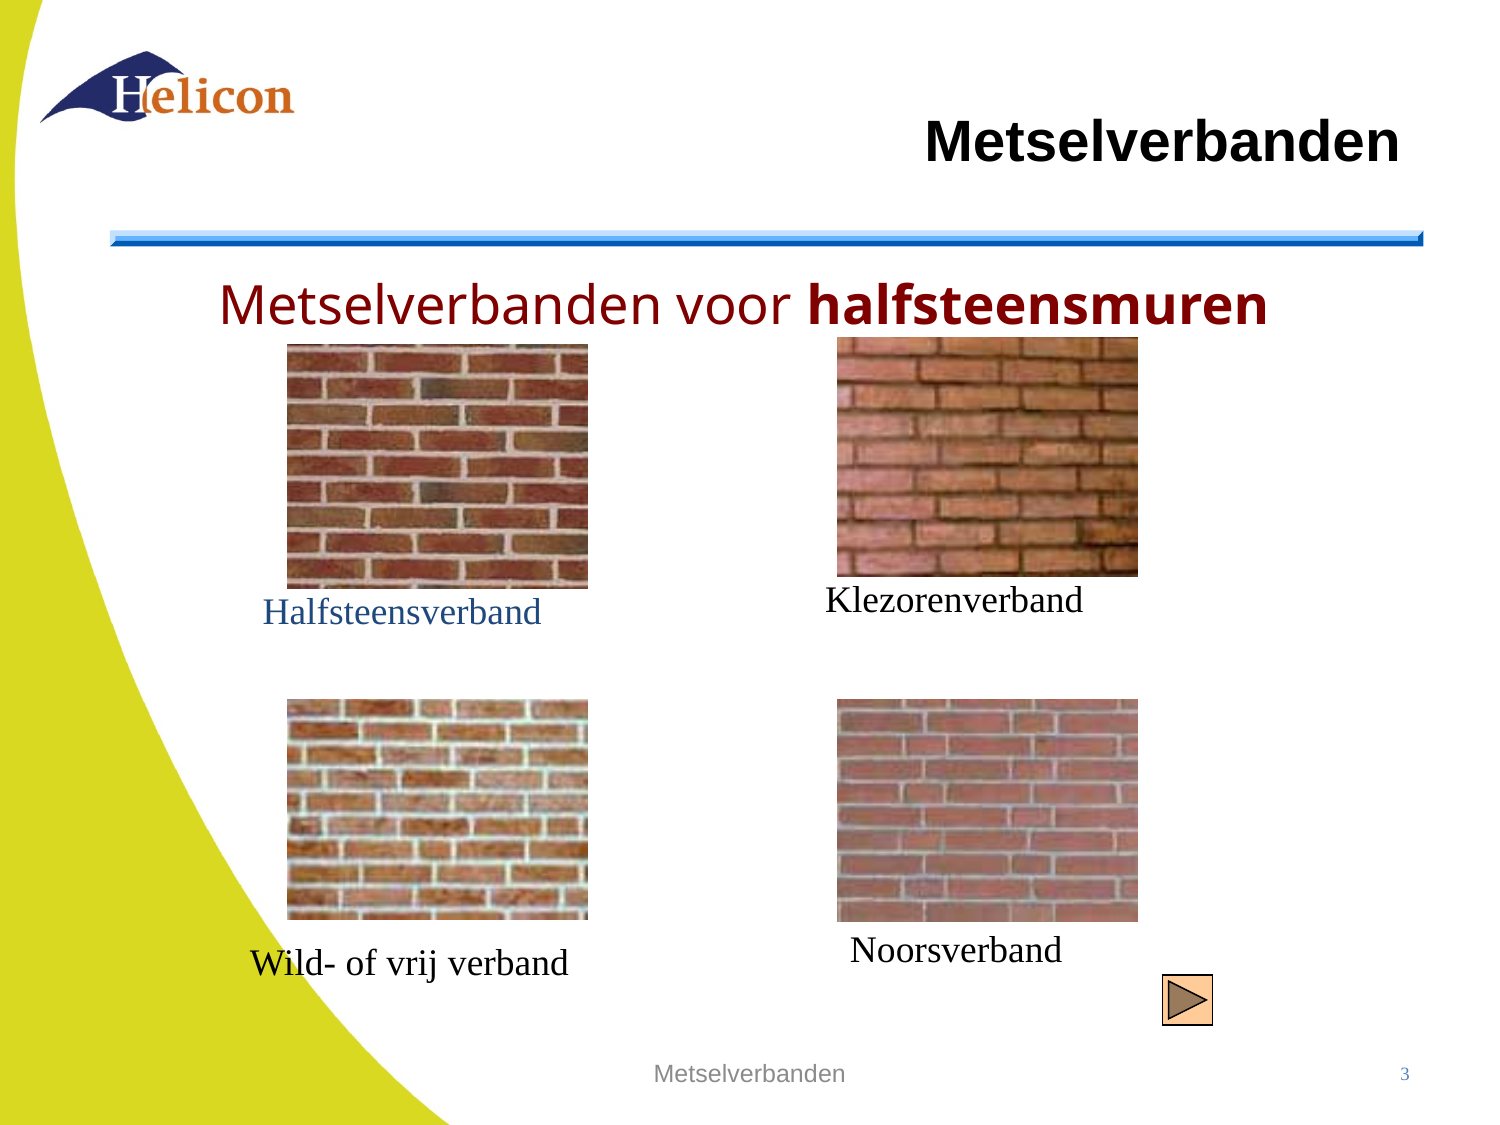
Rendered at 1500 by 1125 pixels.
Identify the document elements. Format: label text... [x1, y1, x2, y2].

picture [0, 0, 1500, 1125]
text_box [837, 699, 1151, 994]
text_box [249, 699, 688, 1007]
text_box [111, 231, 1424, 247]
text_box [262, 344, 651, 657]
title Metselverbanden [150, 87, 1401, 190]
slide_number 3 [1074, 1042, 1425, 1103]
footer Metselverbanden [512, 1042, 988, 1103]
text_box [116, 236, 1418, 240]
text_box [824, 337, 1188, 644]
text_box [109, 230, 1424, 247]
text_box Metselverbanden voor halfsteensmuren [108, 270, 1380, 330]
text_box [1162, 975, 1213, 1026]
